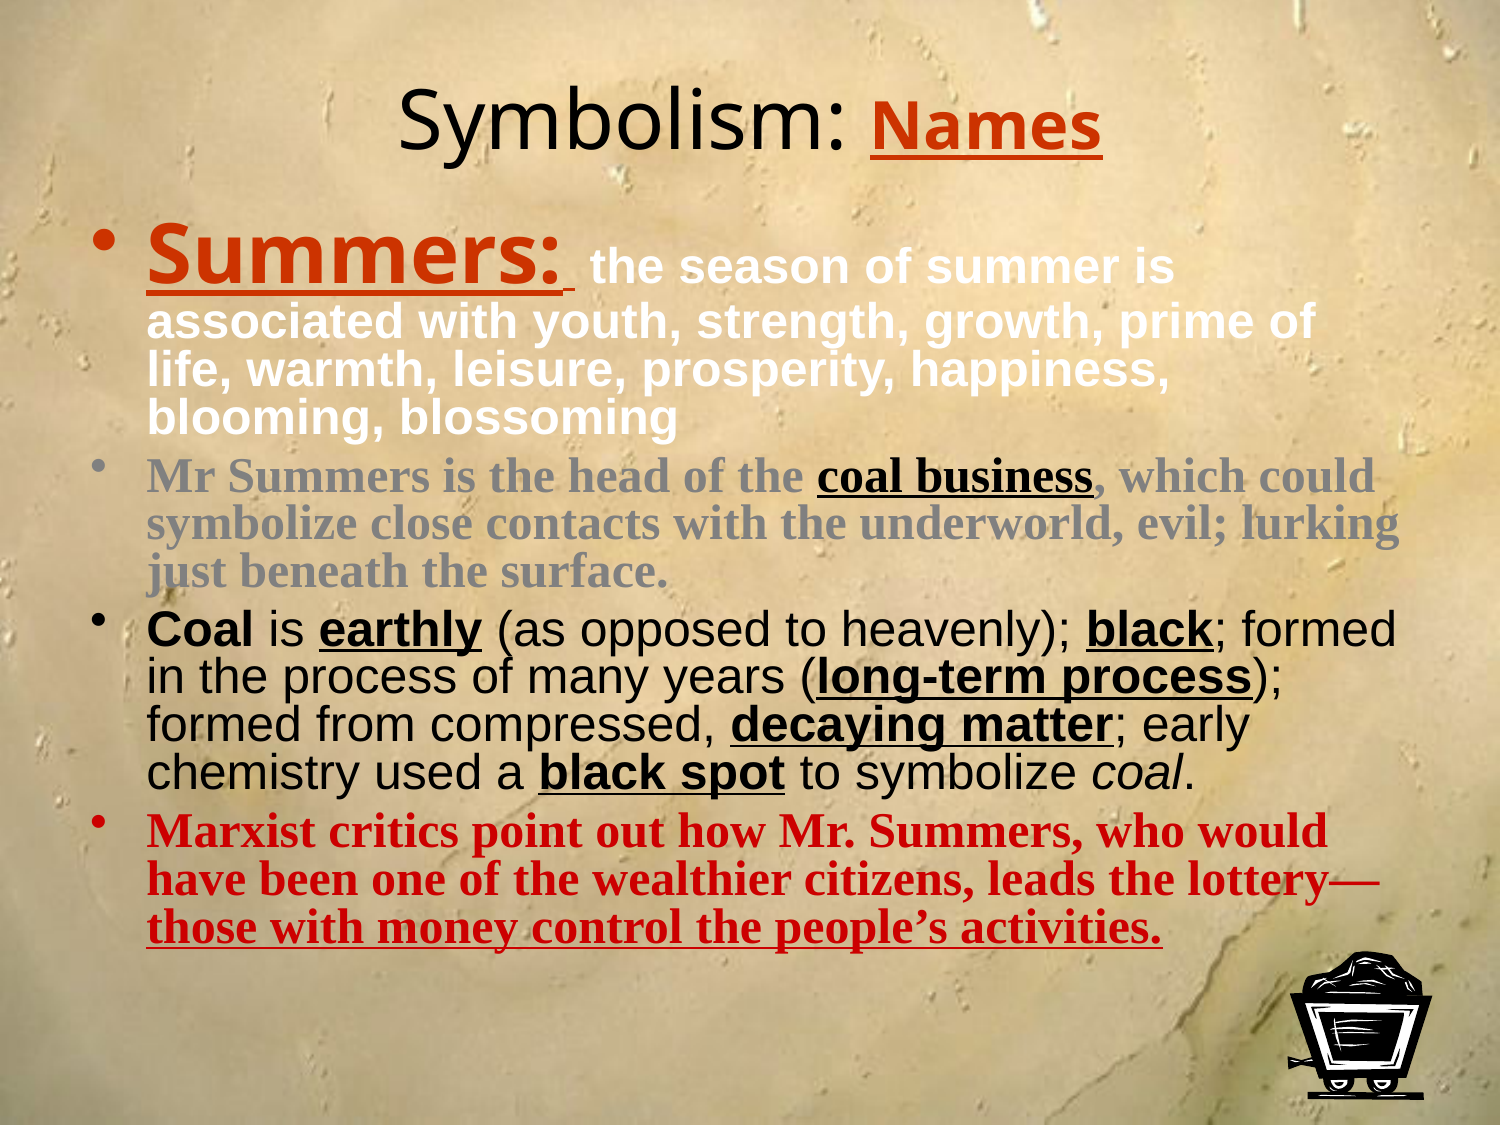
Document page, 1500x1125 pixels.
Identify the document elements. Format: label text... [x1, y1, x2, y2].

list Summers: the season of summer is associated with youth, strength, growth, prime of life, warmth, leisure, prosperity, happiness, blooming, blossoming Mr Summers is the head of the coal business, which could symbolize close contacts with the underworld, evil; lurking just beneath the surface. Coal is earthly (as opposed to heavenly); black; formed in the process of many years (long-term process); formed from compressed, decaying matter; early chemistry used a black spot to symbolize coal. Marxist critics point out how Mr. Summers, who would have been one of the wealthier citizens, leads the lottery— those with money control the people’s activities. [74, 212, 1426, 1006]
picture [0, 0, 1500, 1125]
title Symbolism: Names [74, 44, 1426, 188]
